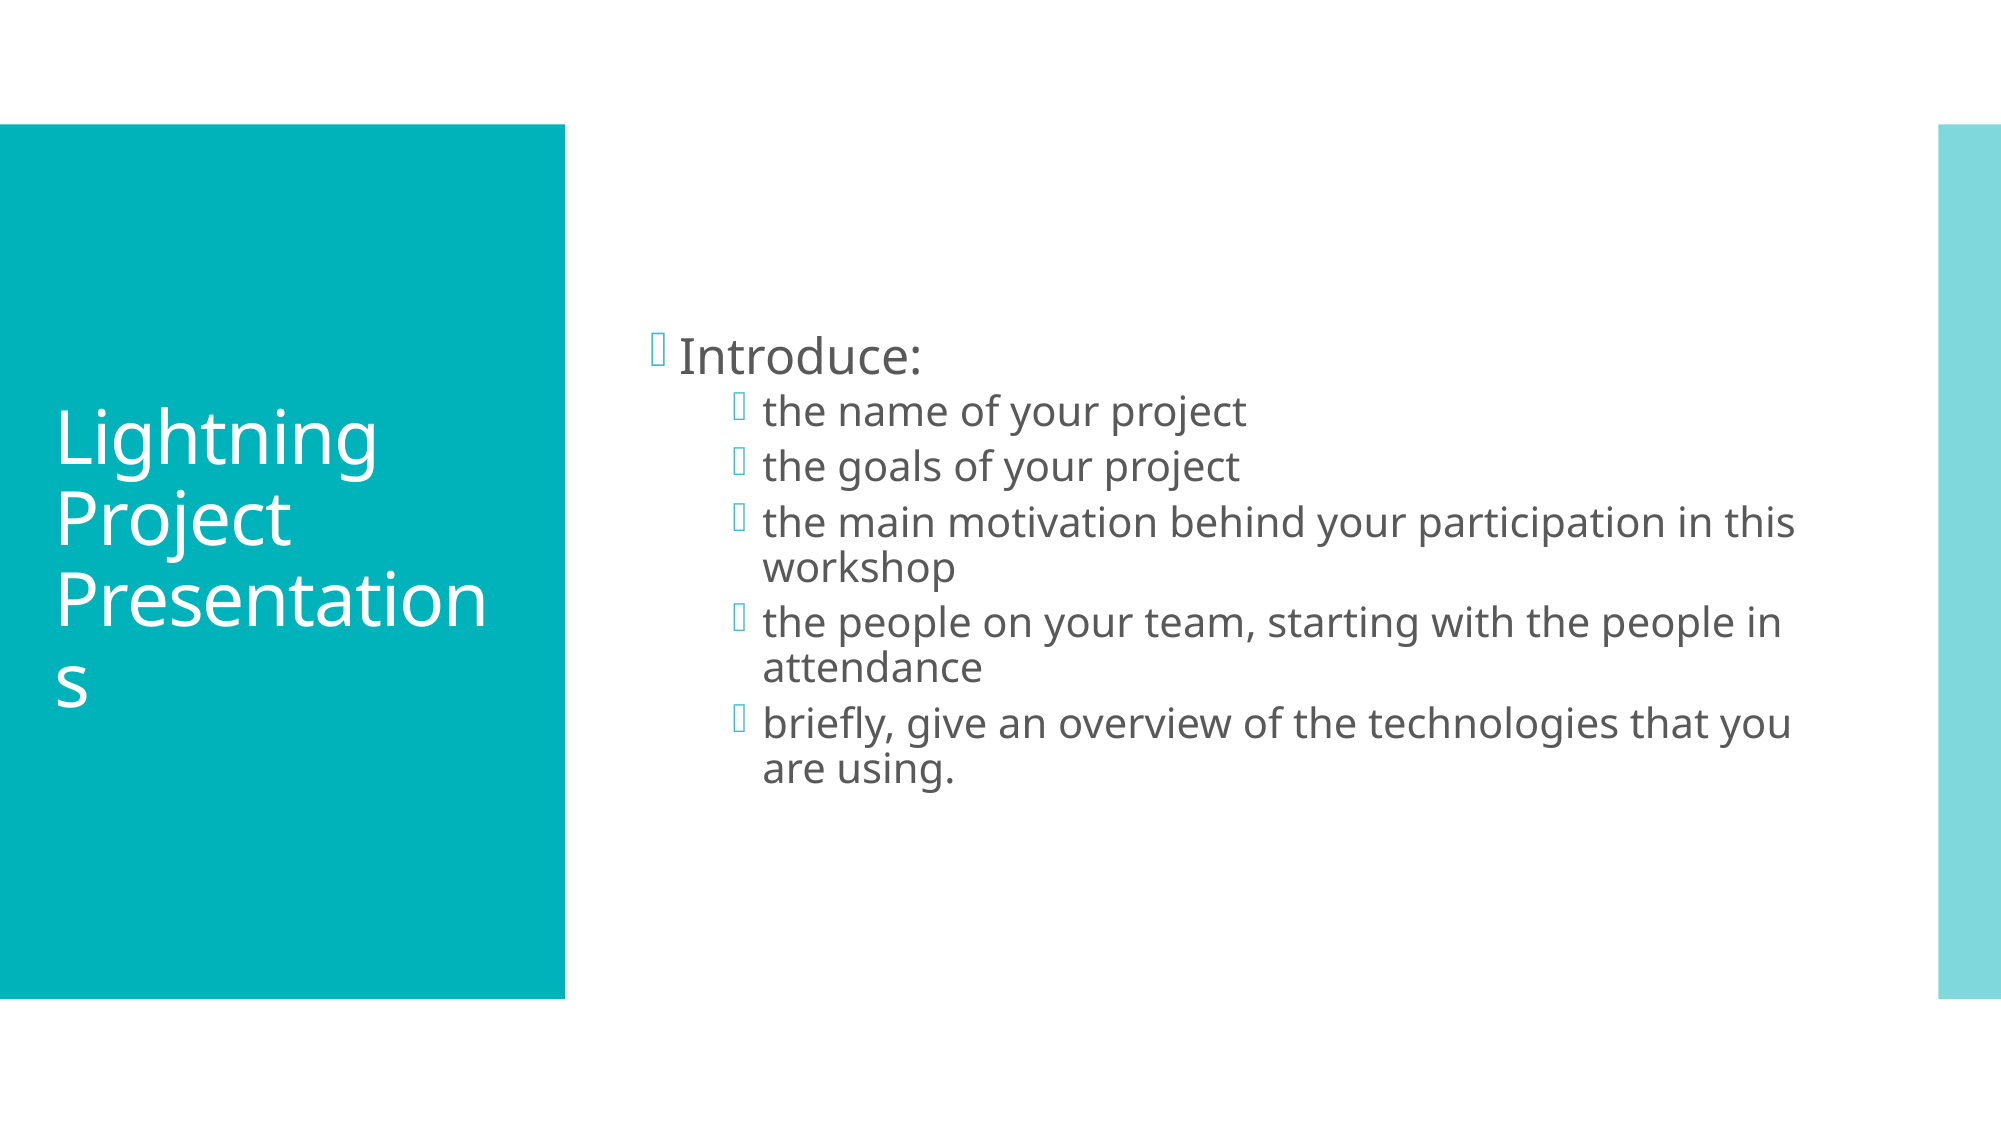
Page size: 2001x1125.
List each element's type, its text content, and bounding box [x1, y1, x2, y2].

title Lightning Project Presentations [39, 197, 524, 927]
list Introduce: the name of your project the goals of your project the main motivation behind your participation in this workshop the people on your team, starting with the people in attendance briefly, give an overview of the technologies that you are using. [634, 141, 1835, 982]
